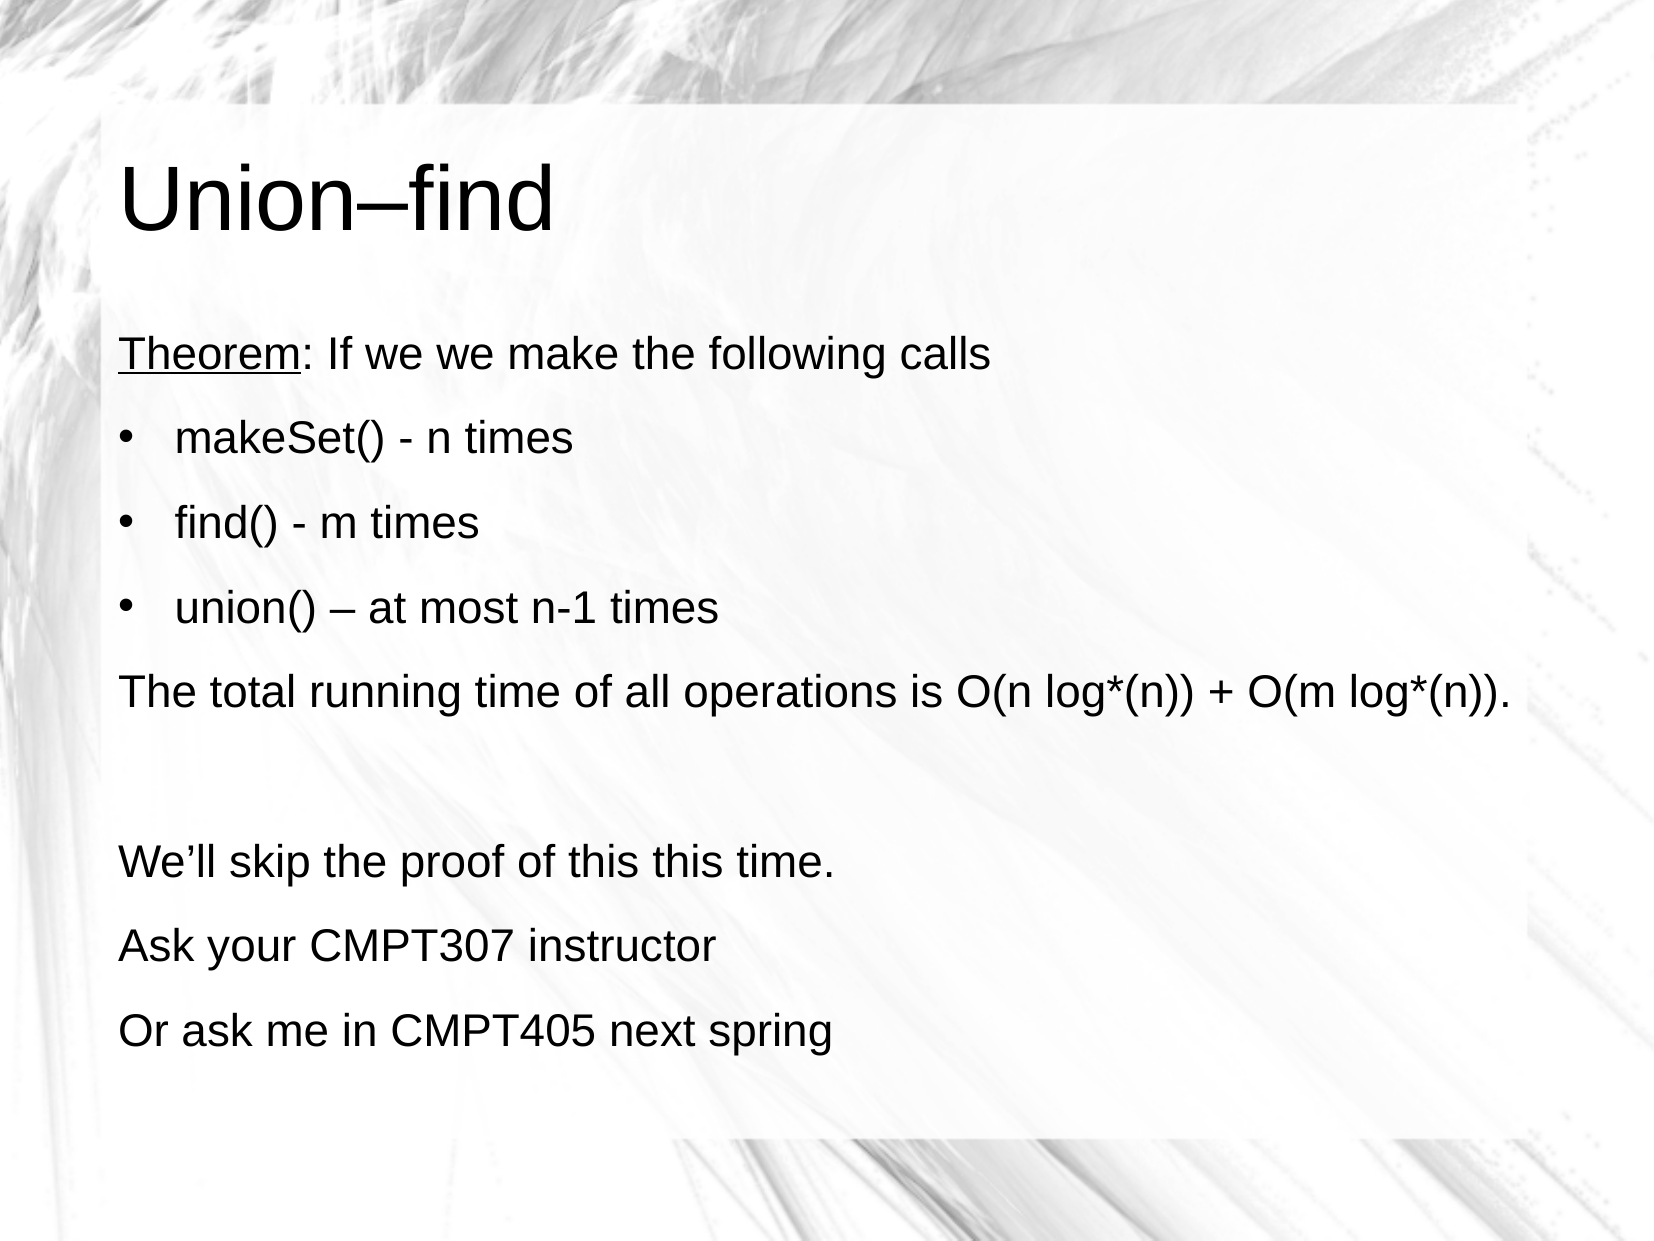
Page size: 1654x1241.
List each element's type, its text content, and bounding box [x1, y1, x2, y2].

title Union–find [118, 93, 1506, 299]
picture [0, 0, 1654, 1241]
list Theorem: If we we make the following calls makeSet() - n times find() - m times union() – at most n-1 times The total running time of all operations is O(n log*(n)) + O(m log*(n)). We’ll skip the proof of this this time. Ask your CMPT307 instructor Or ask me in CMPT405 next spring [118, 319, 1571, 1109]
